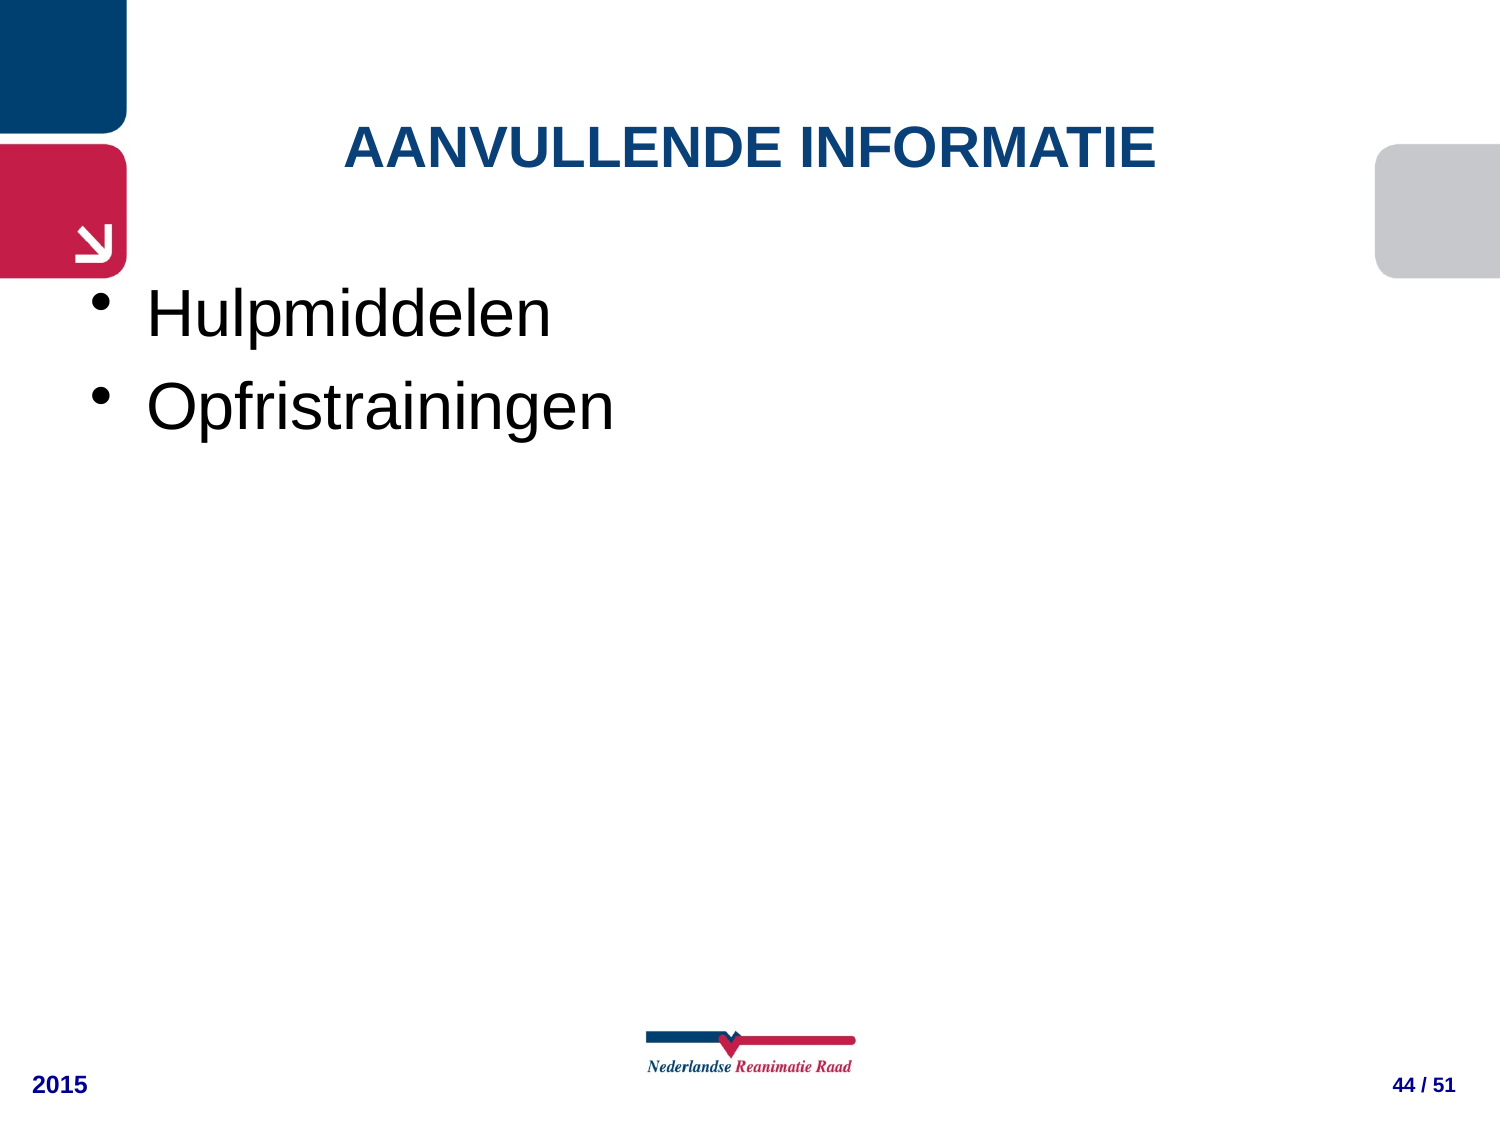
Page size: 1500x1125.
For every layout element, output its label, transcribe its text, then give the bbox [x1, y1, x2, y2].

text_box AANVULLENDE INFORMATIE [33, 101, 1468, 177]
picture [0, 0, 1500, 1125]
list Hulpmiddelen Opfristrainingen [75, 262, 1425, 1005]
